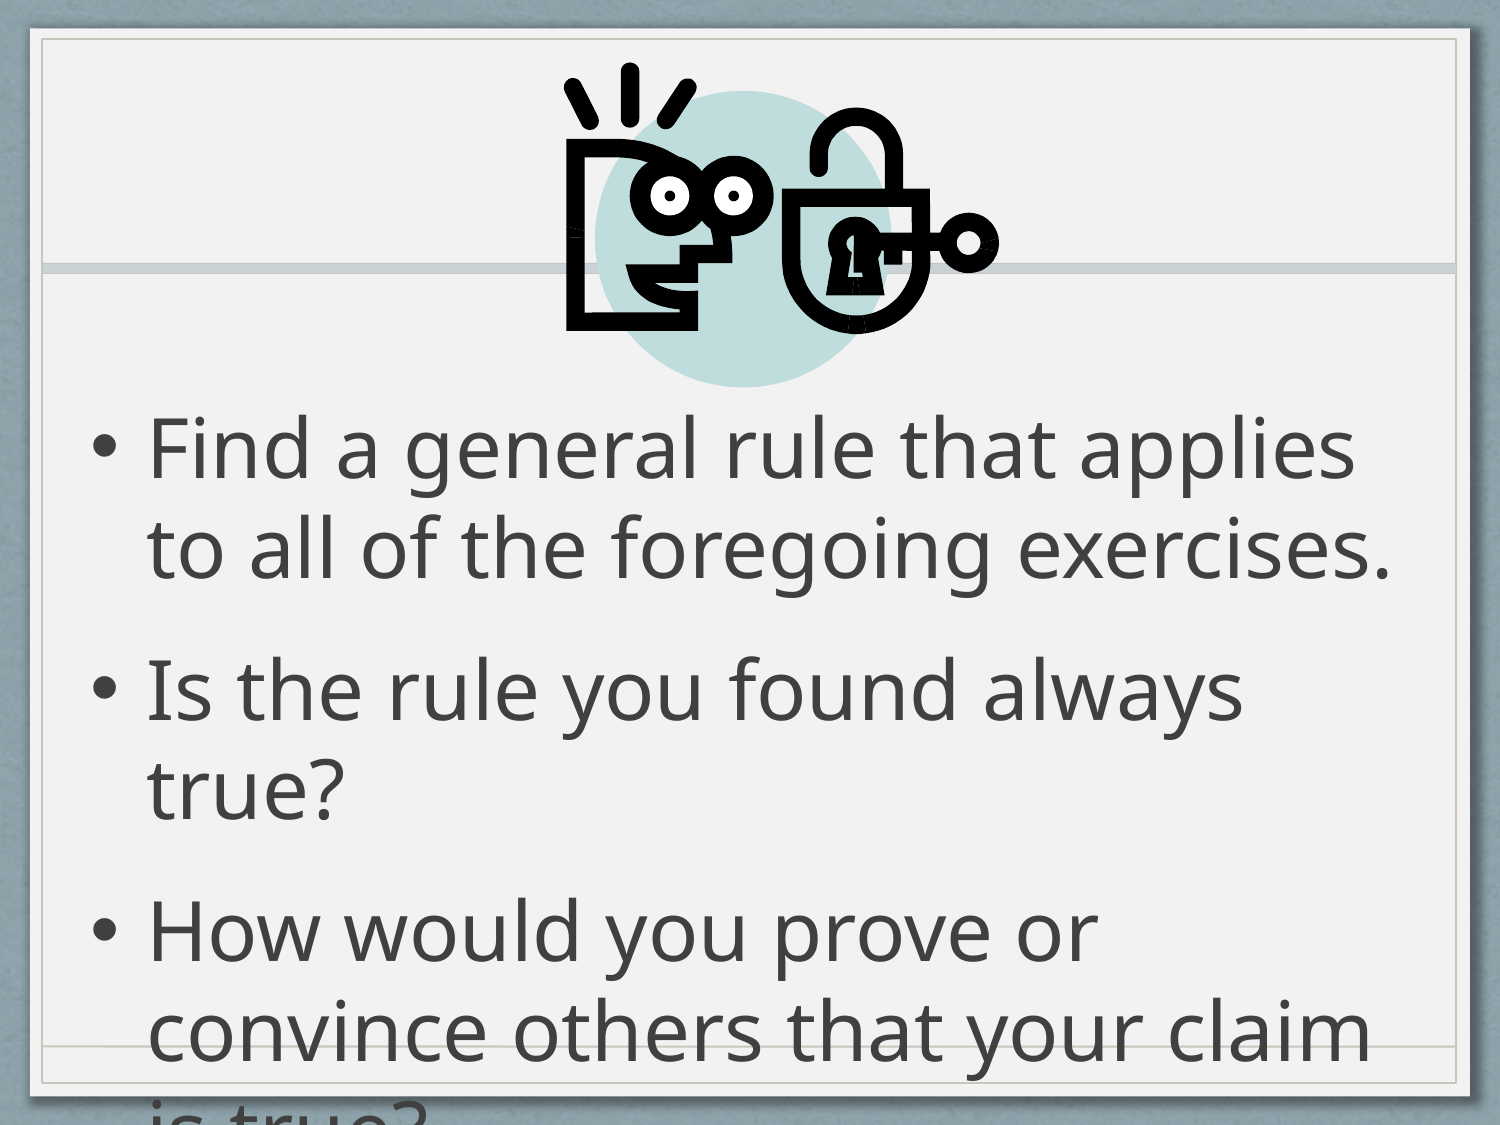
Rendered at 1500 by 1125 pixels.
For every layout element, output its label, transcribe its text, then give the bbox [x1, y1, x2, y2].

picture [561, 61, 1000, 388]
list Find a general rule that applies to all of the foregoing exercises. Is the rule you found always true? How would you prove or convince others that your claim is true? [75, 387, 1425, 1038]
